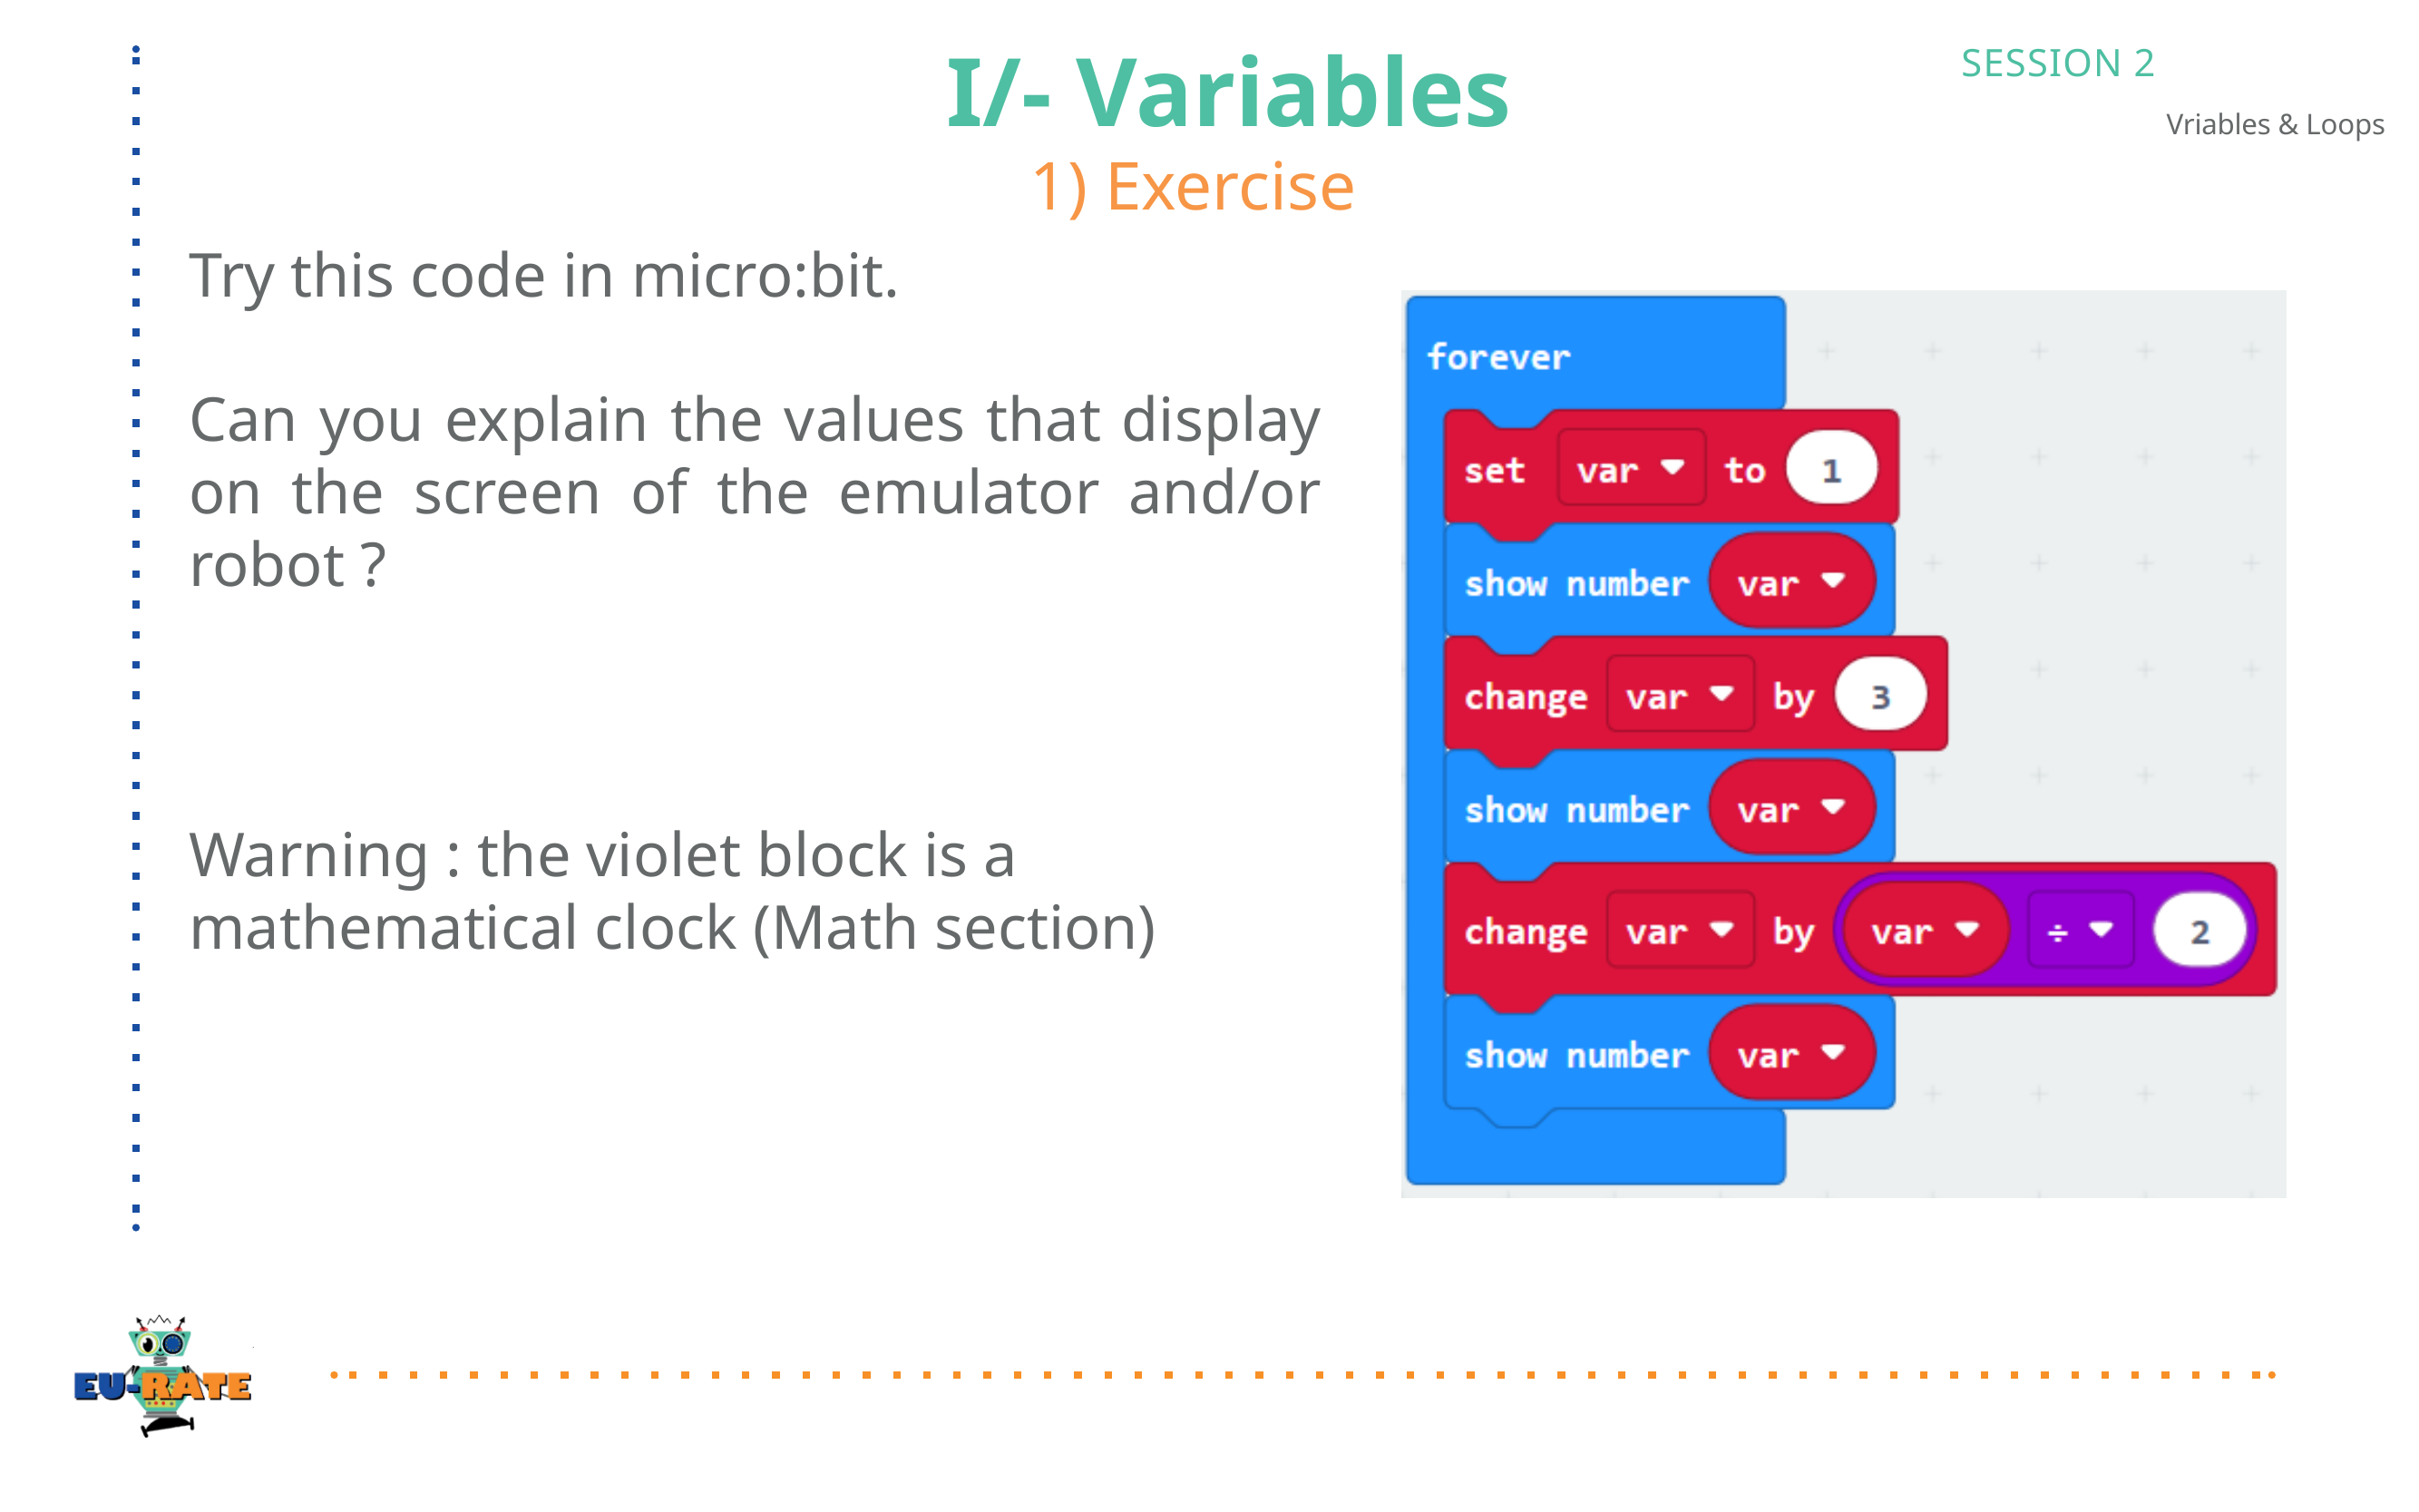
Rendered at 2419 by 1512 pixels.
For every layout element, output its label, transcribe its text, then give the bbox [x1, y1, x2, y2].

text_box Try this code in micro:bit. Can you explain the values that display on the screen of the emulator and/or robot ? Warning : the violet block is a mathematical clock (Math section) [189, 234, 1323, 1107]
picture [1401, 290, 2287, 1199]
text_box 1) Exercise [1028, 141, 1868, 223]
picture [73, 1314, 254, 1439]
text_box SESSION 2 Vriables & Loops [1959, 36, 2419, 141]
title I/- Variables [902, 30, 1516, 285]
